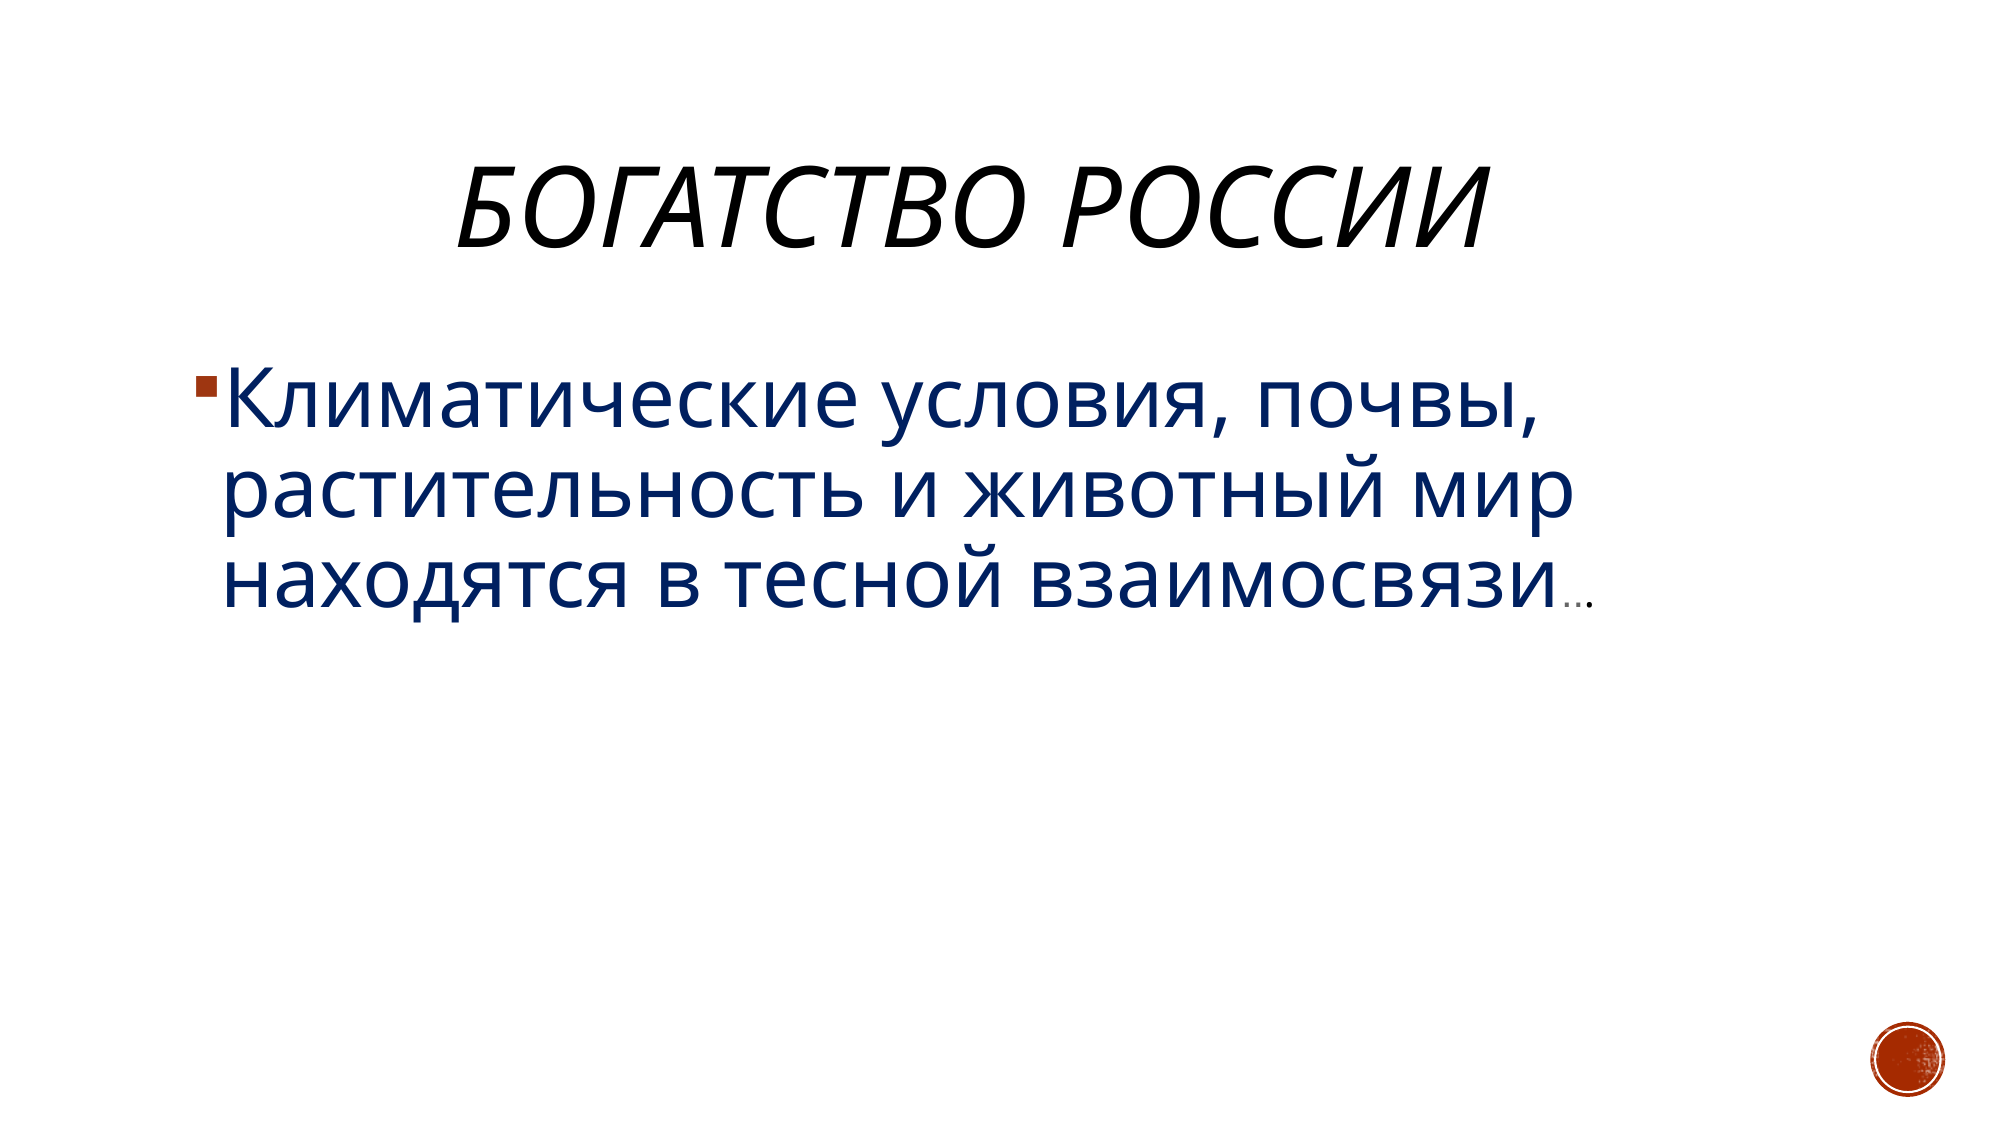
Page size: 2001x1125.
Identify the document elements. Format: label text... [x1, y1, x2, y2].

list Климатические условия, почвы, растительность и животный мир находятся в тесной взаимосвязи... [175, 348, 1826, 993]
title БогатствО россии [175, 79, 1826, 344]
